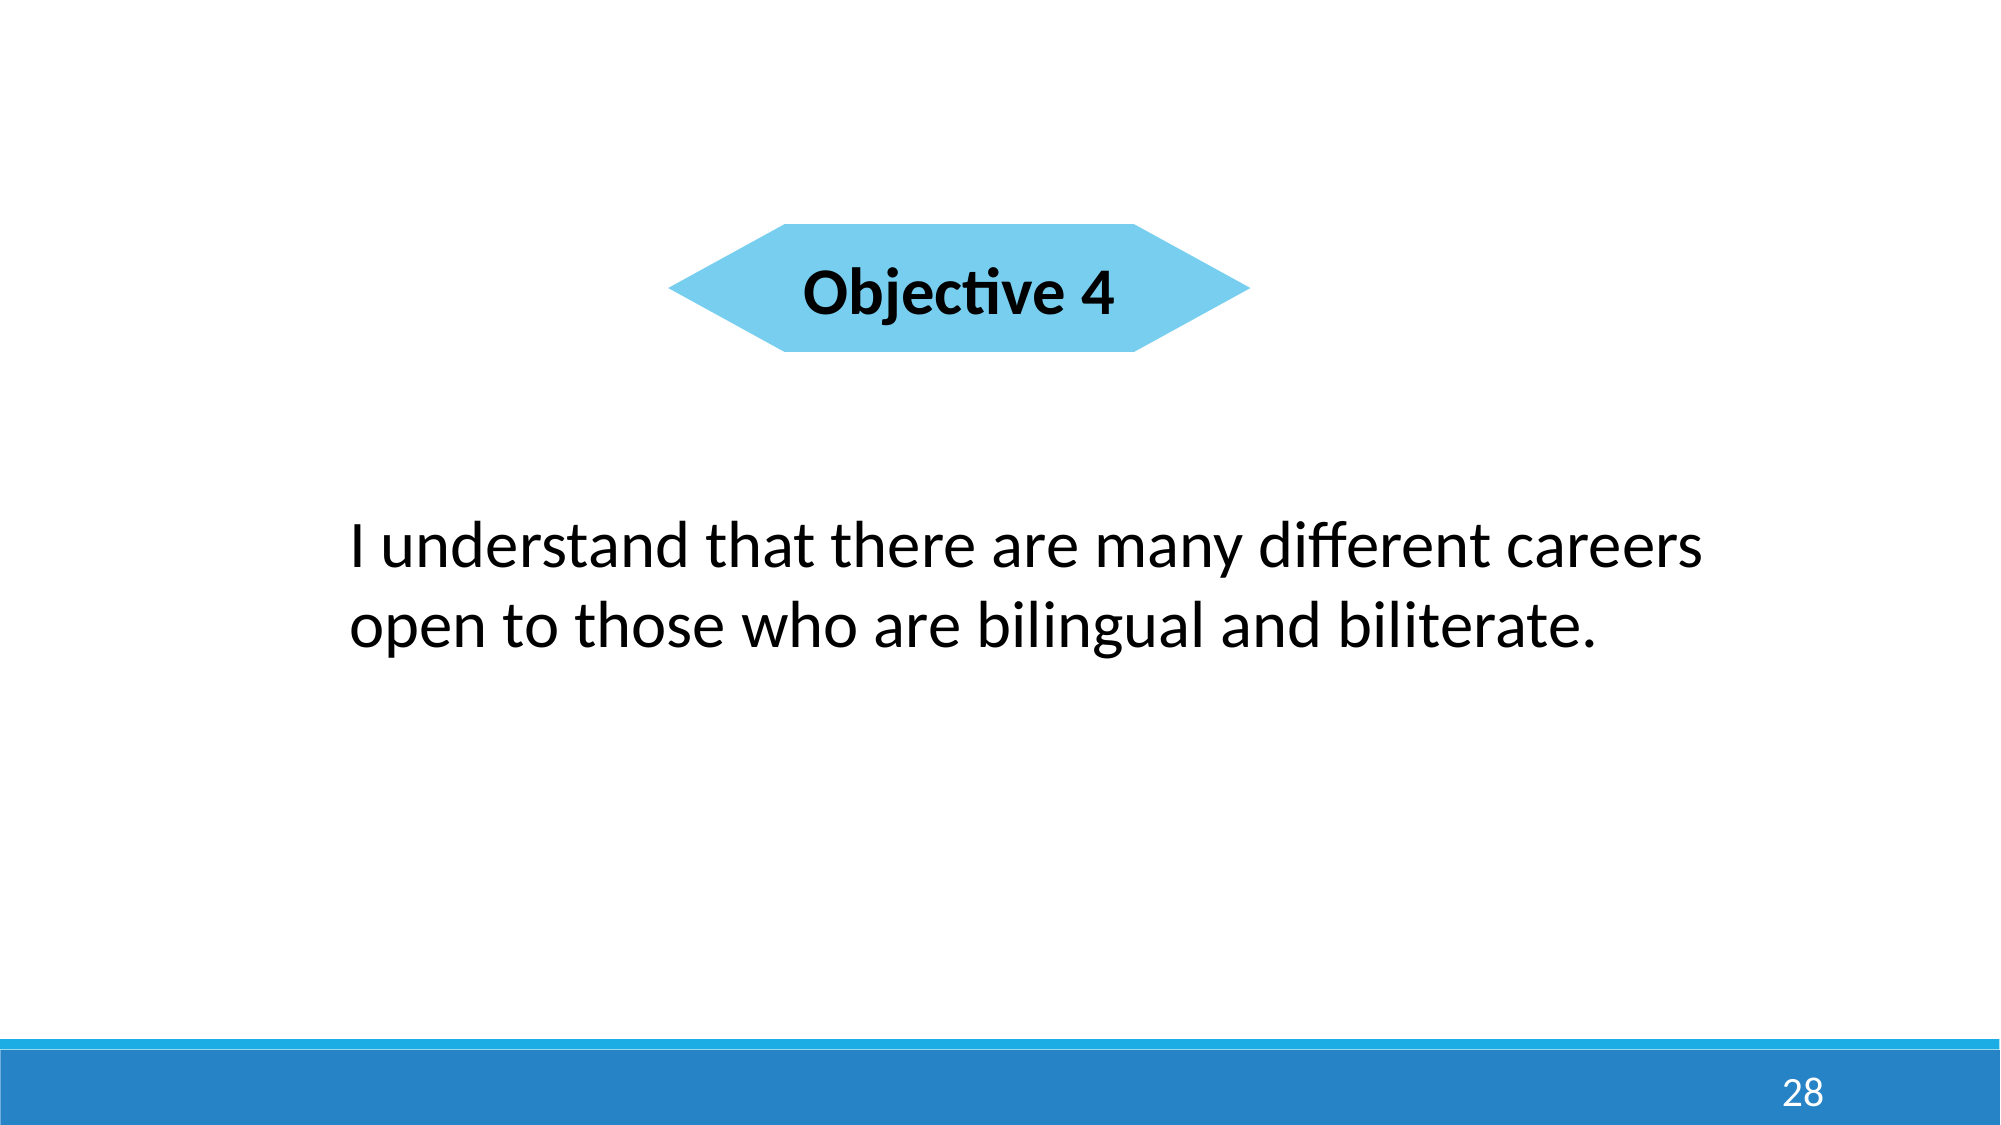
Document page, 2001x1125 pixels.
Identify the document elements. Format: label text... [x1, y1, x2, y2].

text_box Objective 4 [666, 222, 1252, 354]
text_box I understand that there are many different careers open to those who are bilingual and biliterate. [334, 493, 1867, 749]
slide_number 28 [1624, 1059, 1840, 1120]
